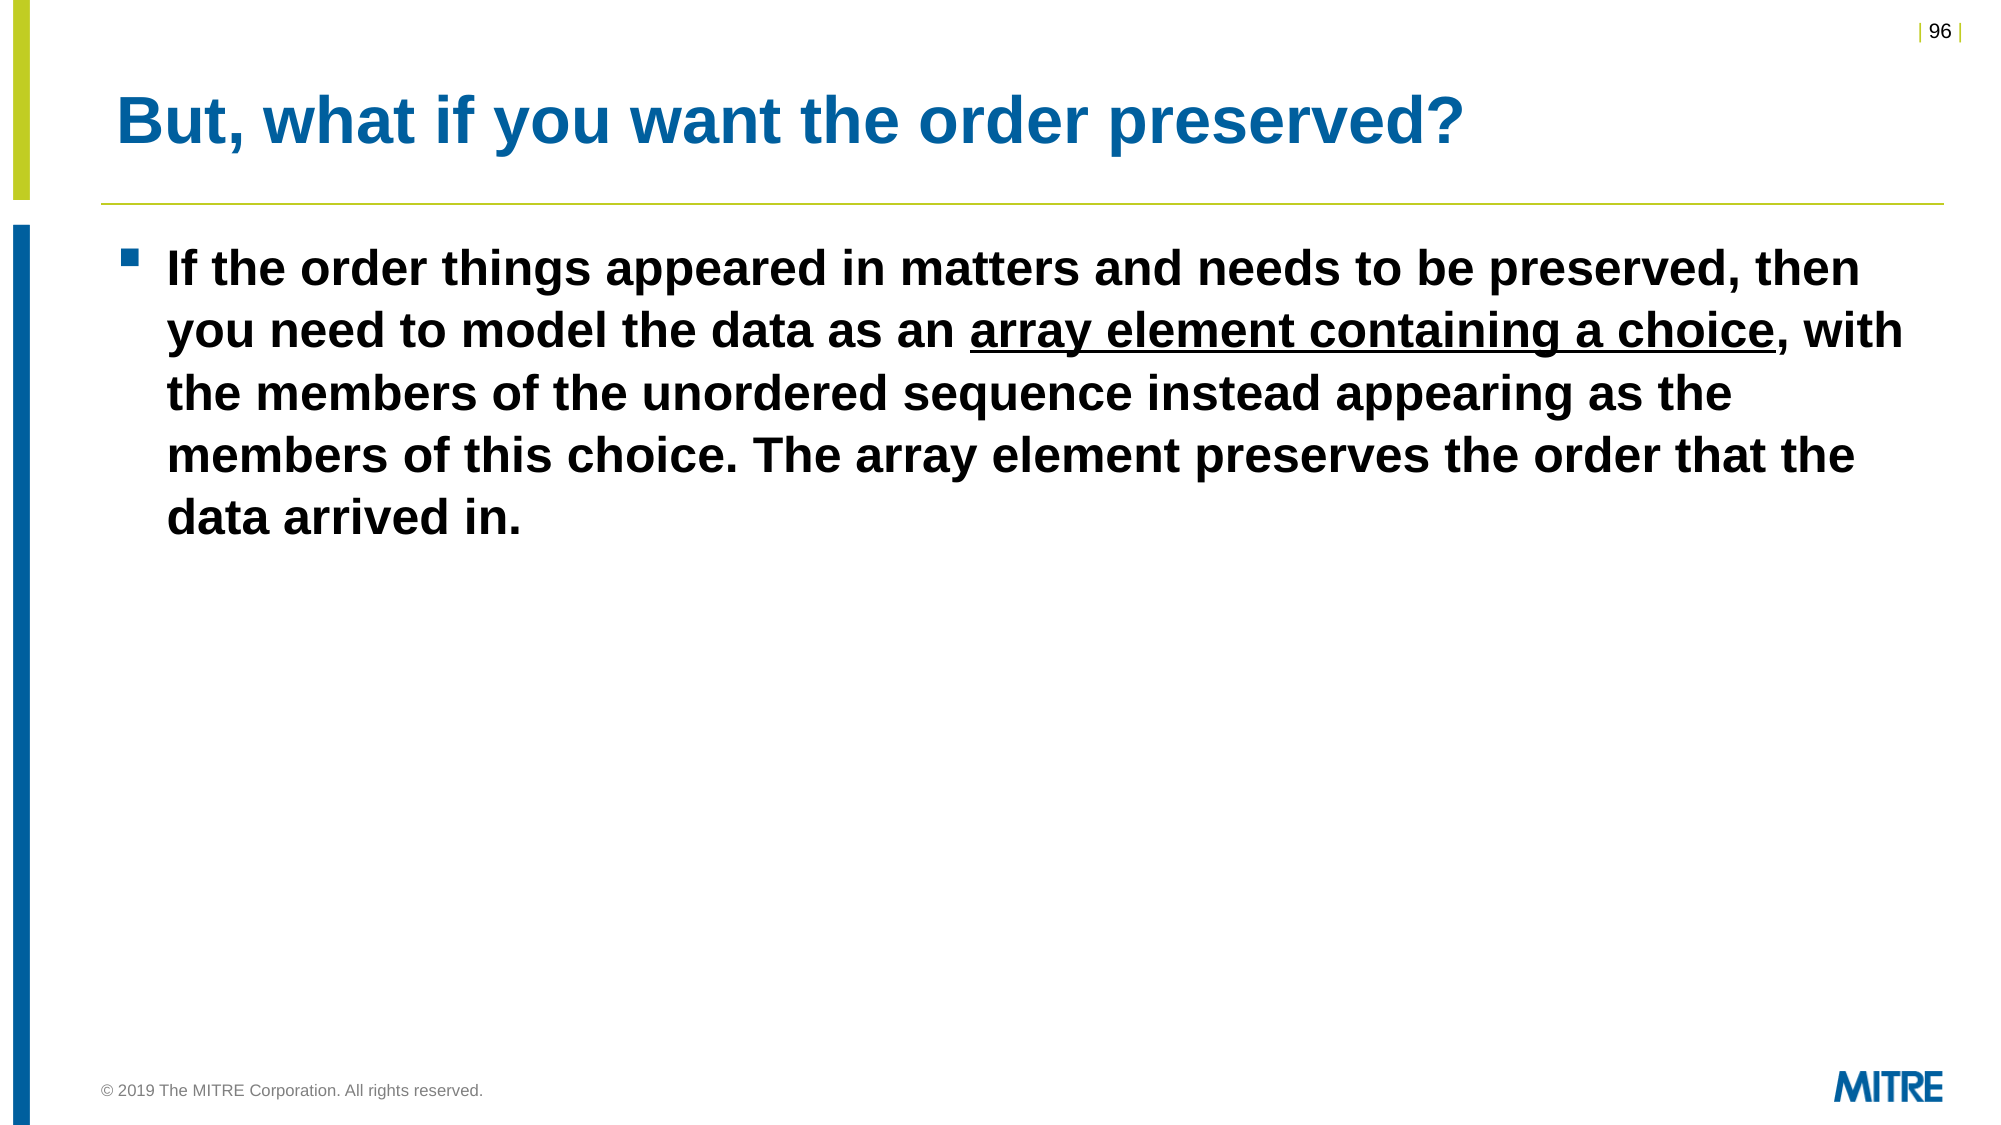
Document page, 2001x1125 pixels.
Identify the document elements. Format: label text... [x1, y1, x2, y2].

picture [1834, 1068, 1945, 1109]
title But, what if you want the order preserved? [101, 60, 1945, 184]
list If the order things appeared in matters and needs to be preserved, then you need to model the data as an array element containing a choice, with the members of the unordered sequence instead appearing as the members of this choice. The array element preserves the order that the data arrived in. [101, 224, 1945, 1012]
footer © 2019 The MITRE Corporation. All rights reserved. [101, 1069, 1338, 1110]
